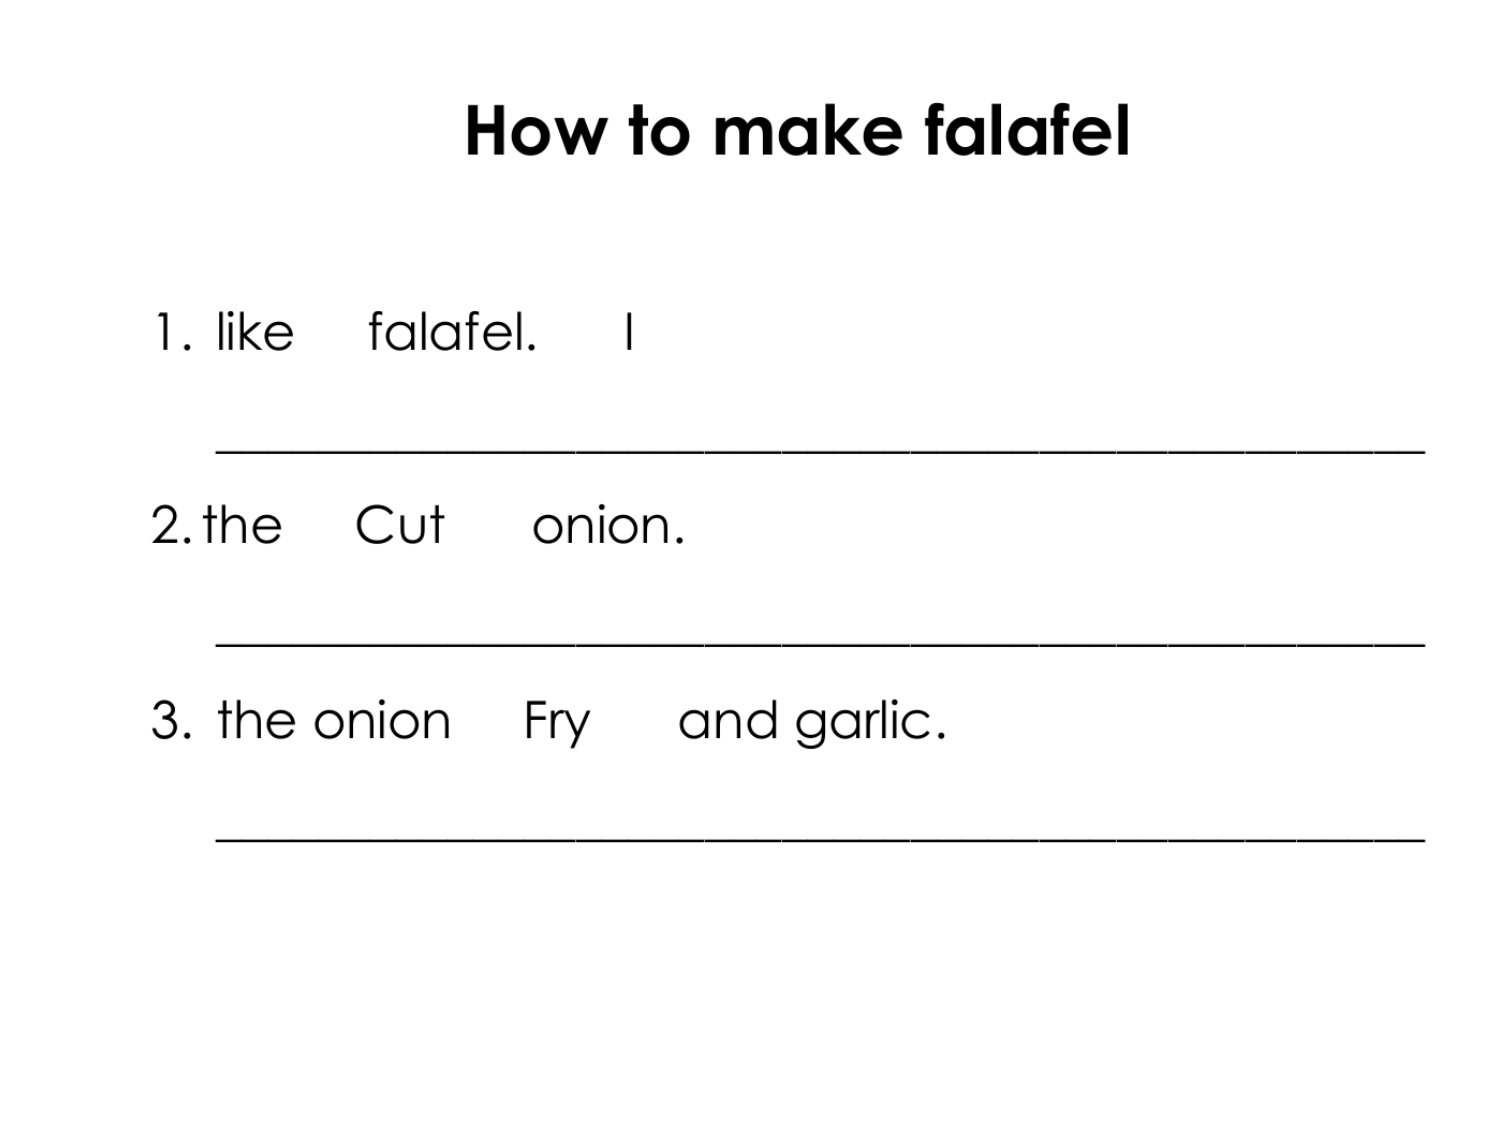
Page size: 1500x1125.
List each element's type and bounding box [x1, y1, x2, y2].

picture [41, 42, 1487, 882]
